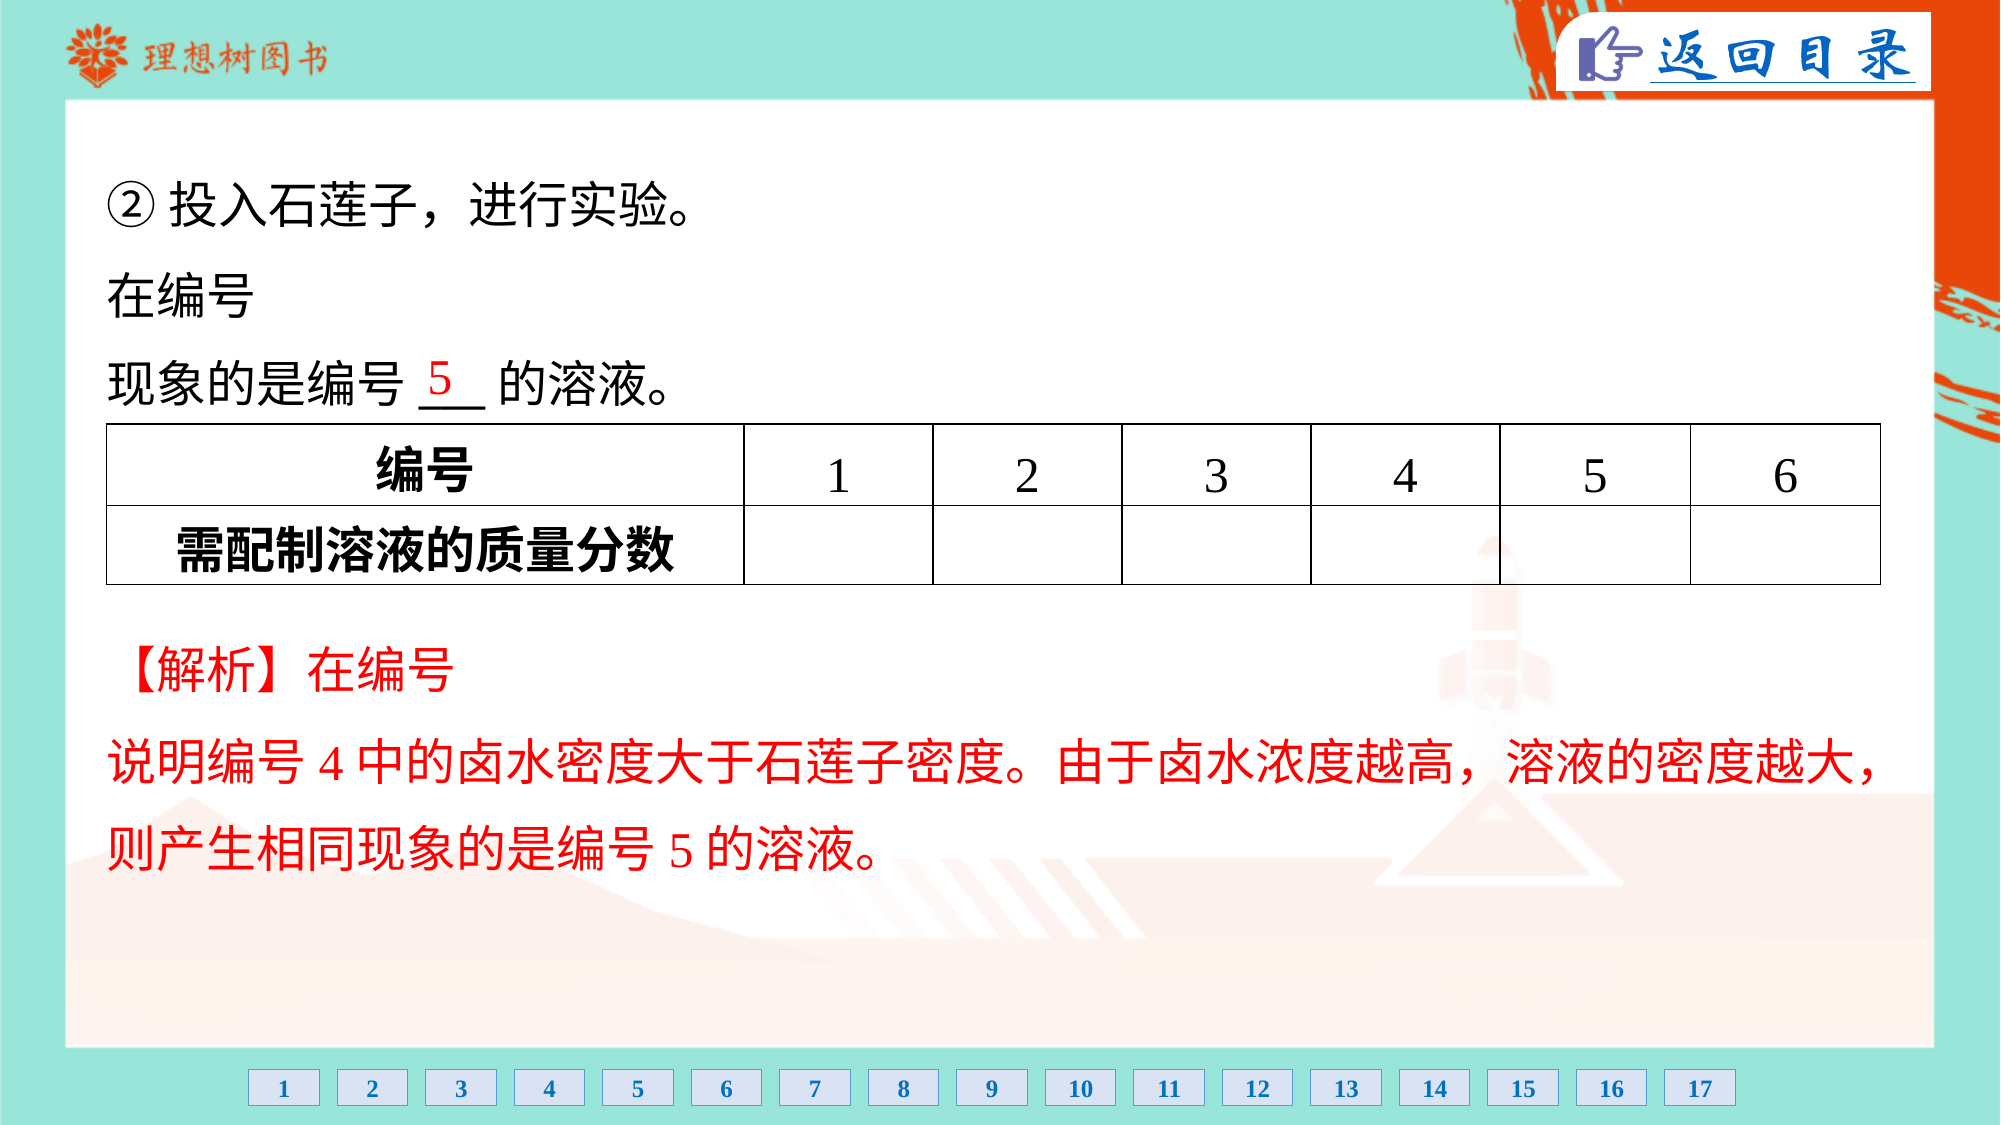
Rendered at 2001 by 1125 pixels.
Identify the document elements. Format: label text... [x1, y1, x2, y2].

picture [0, 0, 2000, 1125]
text_box 5 [409, 316, 471, 396]
